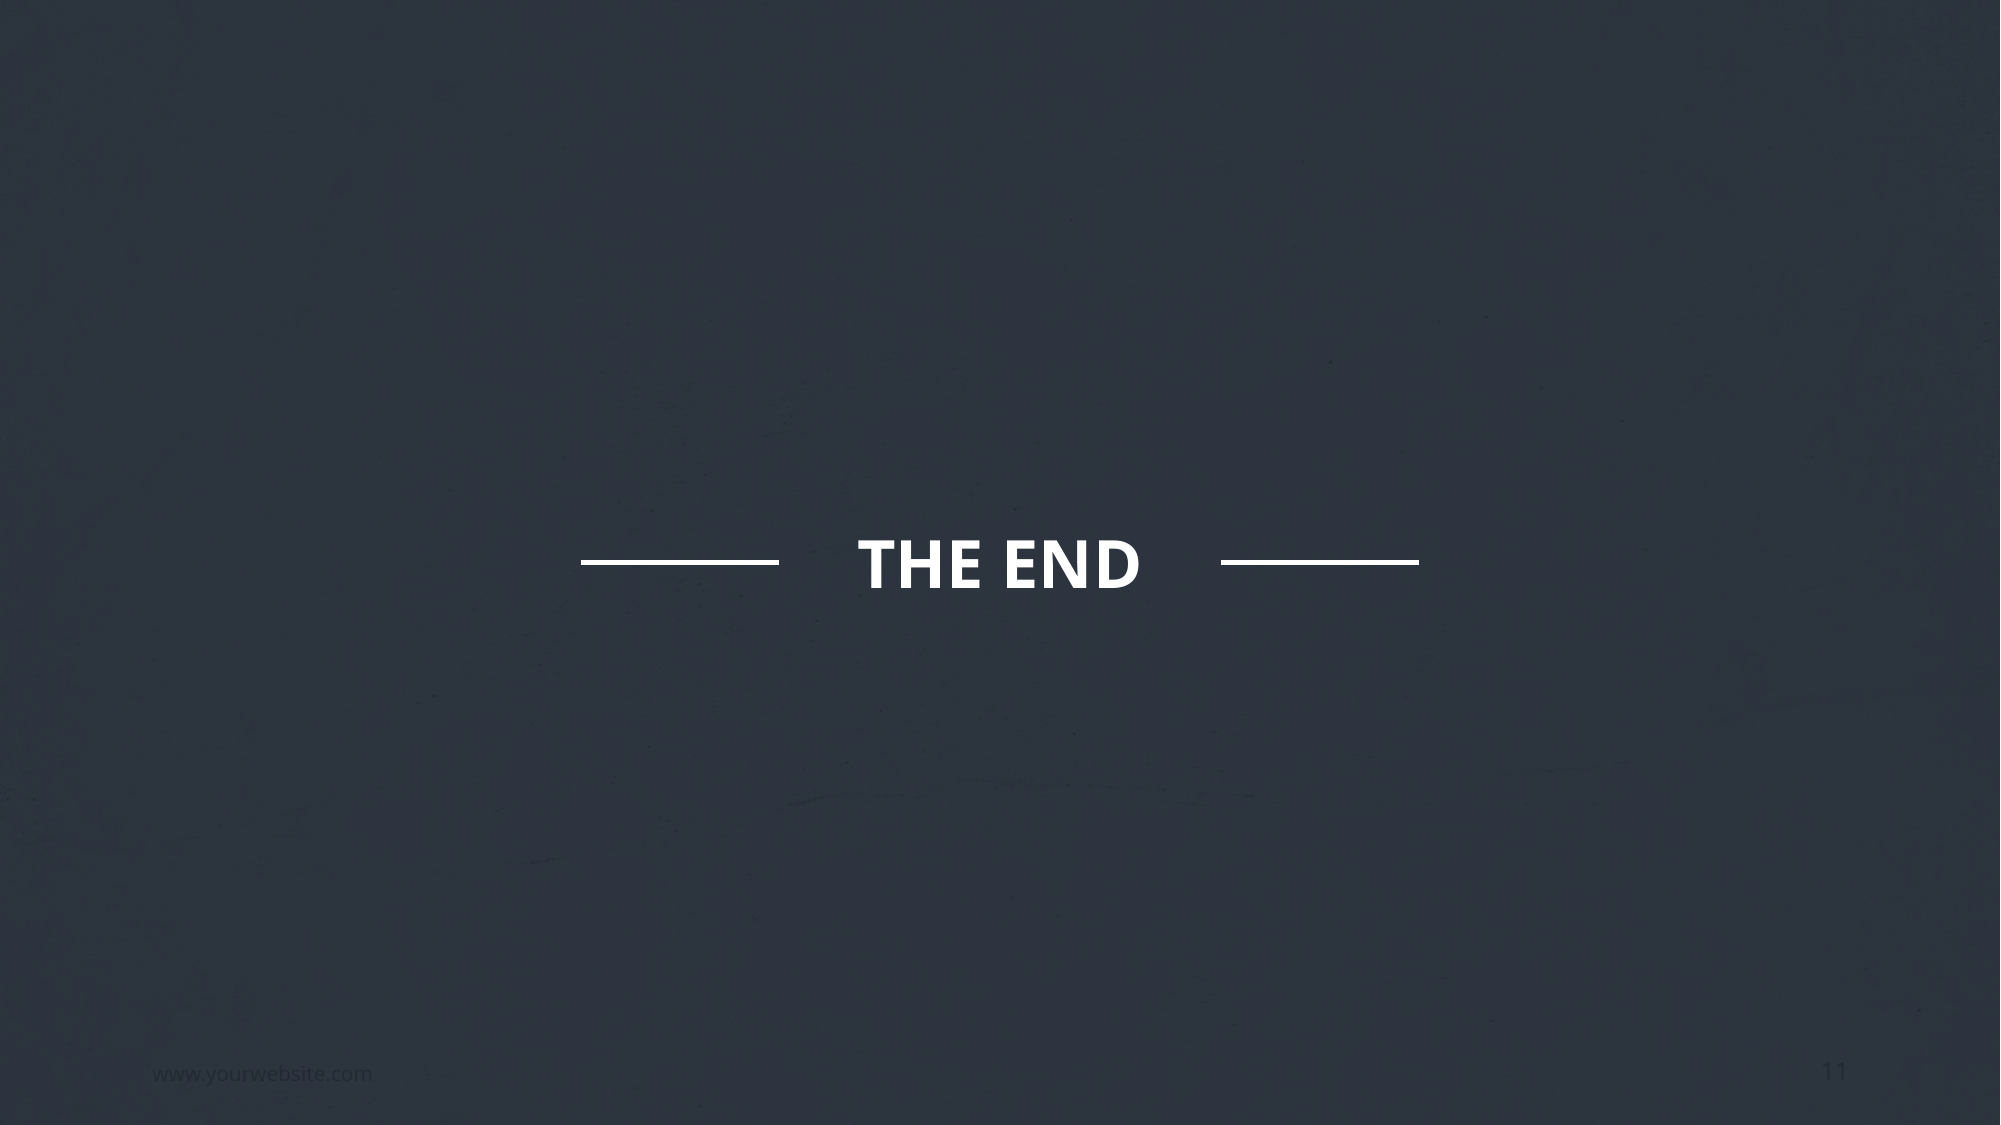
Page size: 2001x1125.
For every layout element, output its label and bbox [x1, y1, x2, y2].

text_box [580, 514, 1420, 611]
text_box [0, 0, 2000, 1125]
